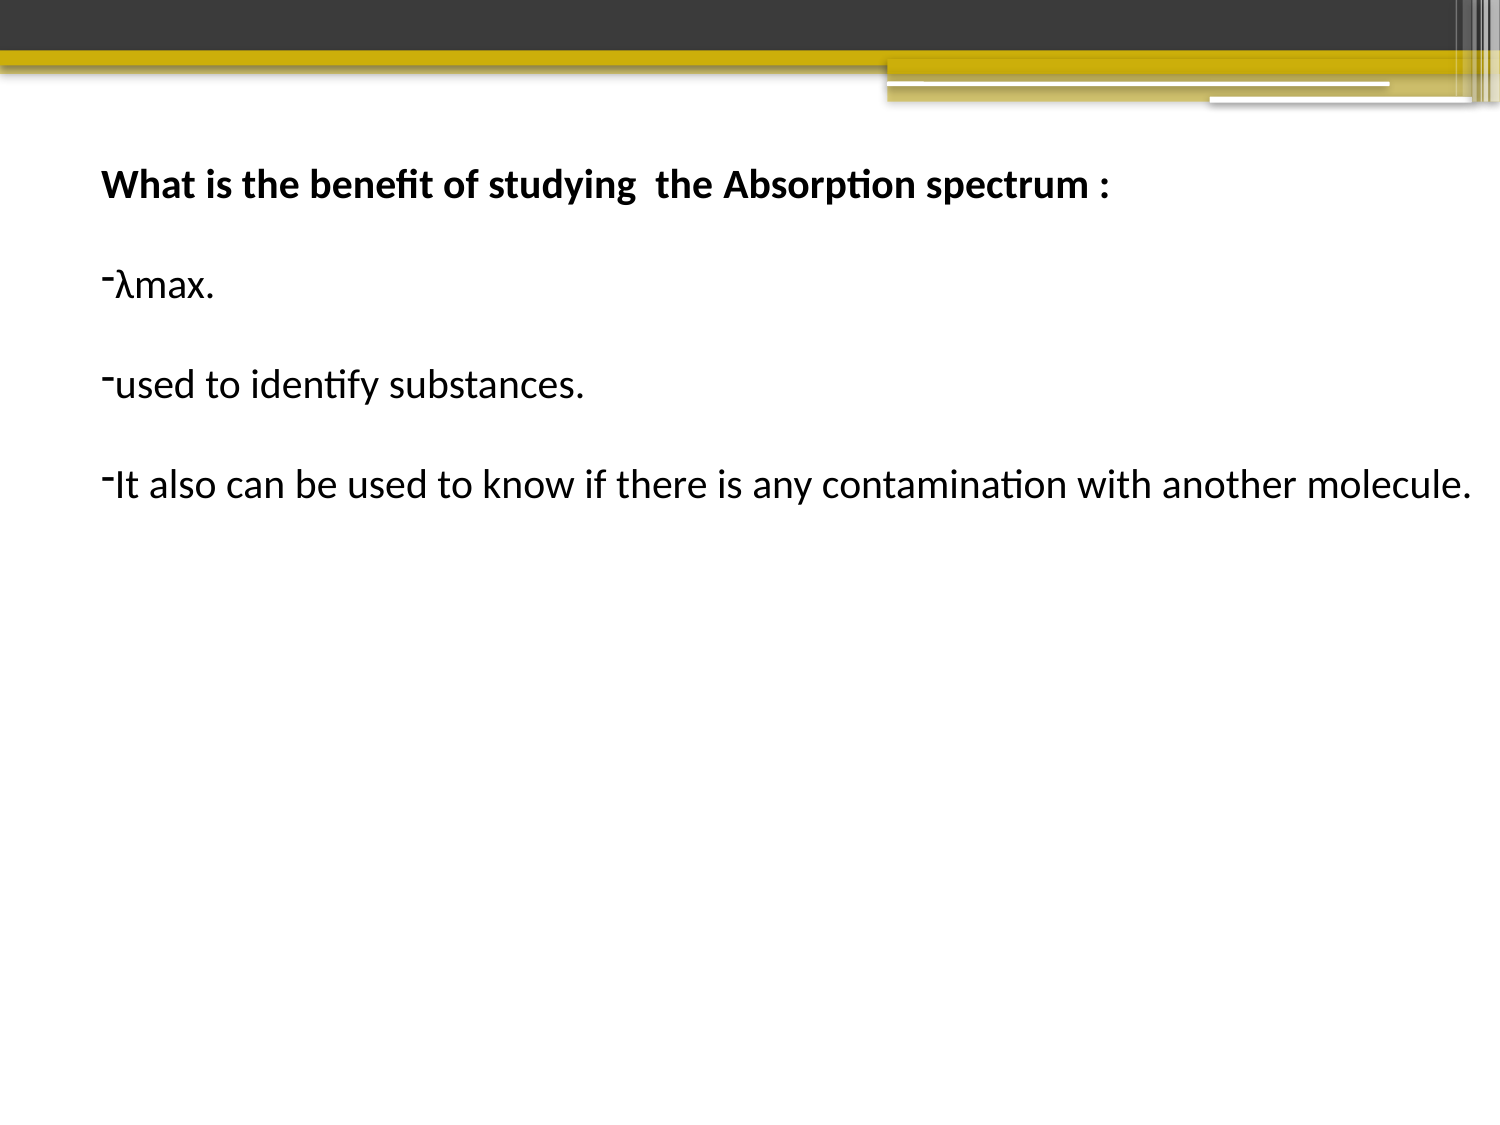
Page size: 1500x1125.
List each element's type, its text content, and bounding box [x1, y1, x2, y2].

text_box What is the benefit of studying the Absorption spectrum : λmax. used to identify substances. It also can be used to know if there is any contamination with another molecule. [86, 149, 1489, 614]
